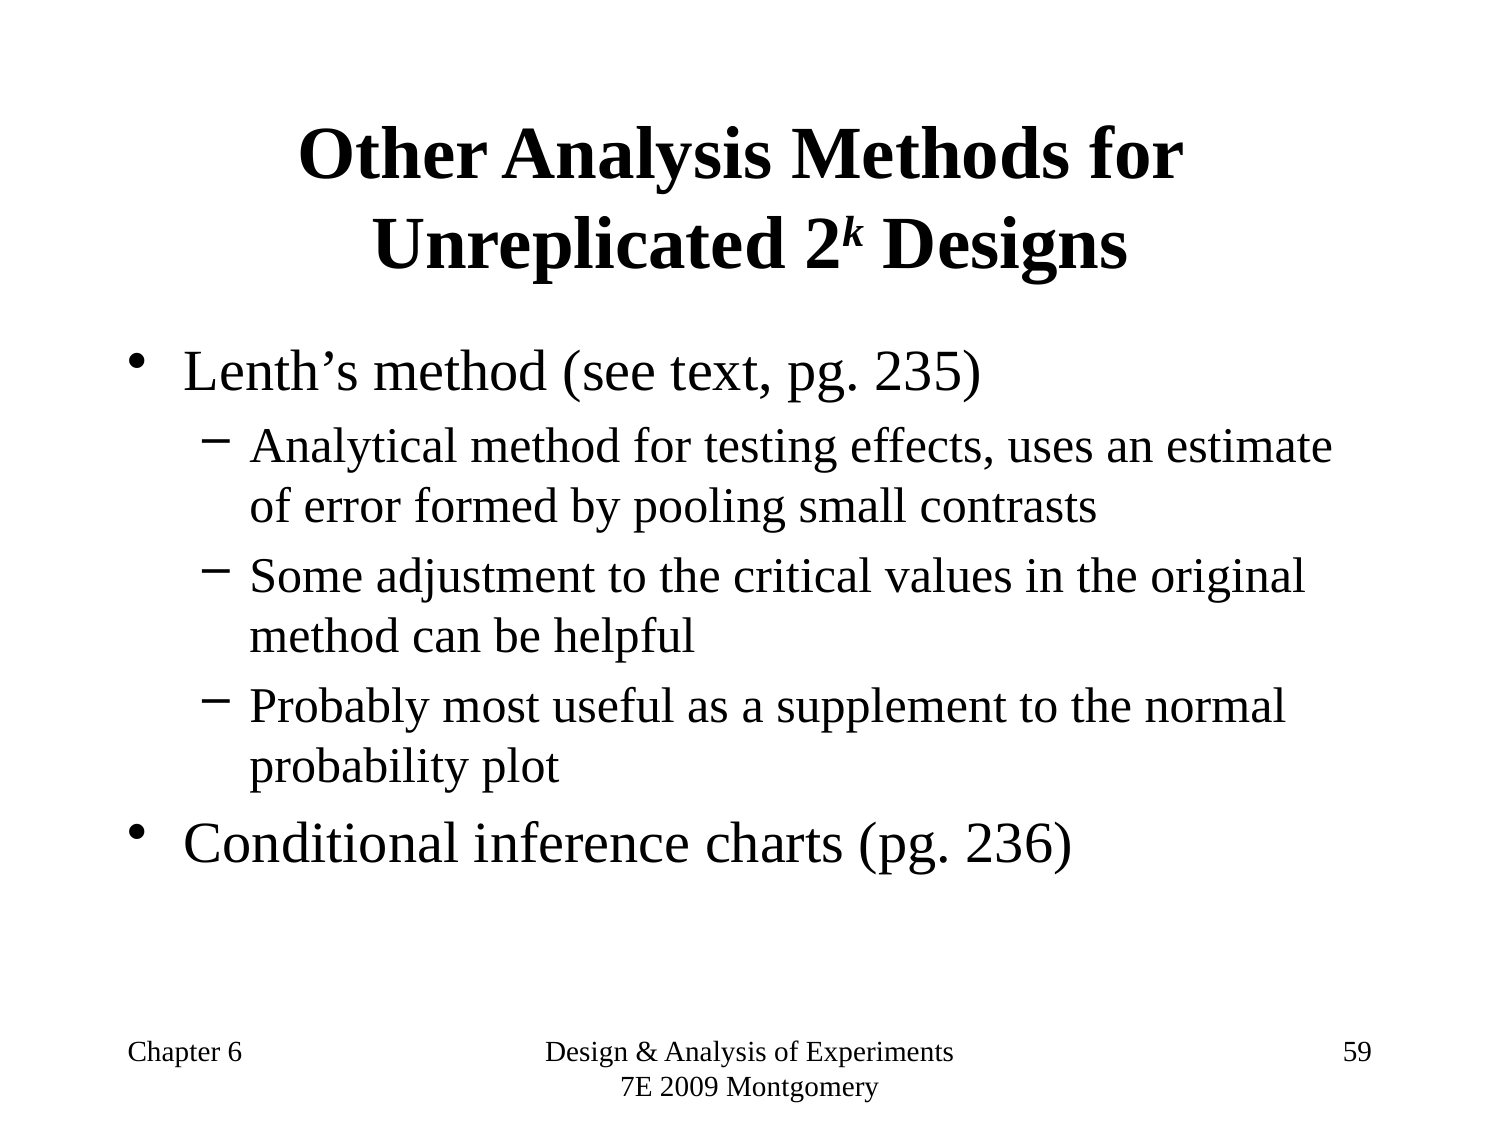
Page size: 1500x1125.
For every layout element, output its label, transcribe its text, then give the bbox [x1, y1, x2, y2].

title Other Analysis Methods for Unreplicated 2k Designs [112, 99, 1388, 288]
slide_number 59 [1074, 1024, 1388, 1101]
footer Design & Analysis of Experiments 7E 2009 Montgomery [512, 1024, 988, 1101]
list Lenth’s method (see text, pg. 235) Analytical method for testing effects, uses an estimate of error formed by pooling small contrasts Some adjustment to the critical values in the original method can be helpful Probably most useful as a supplement to the normal probability plot Conditional inference charts (pg. 236) [112, 324, 1388, 938]
slide_number Chapter 6 [112, 1024, 426, 1101]
